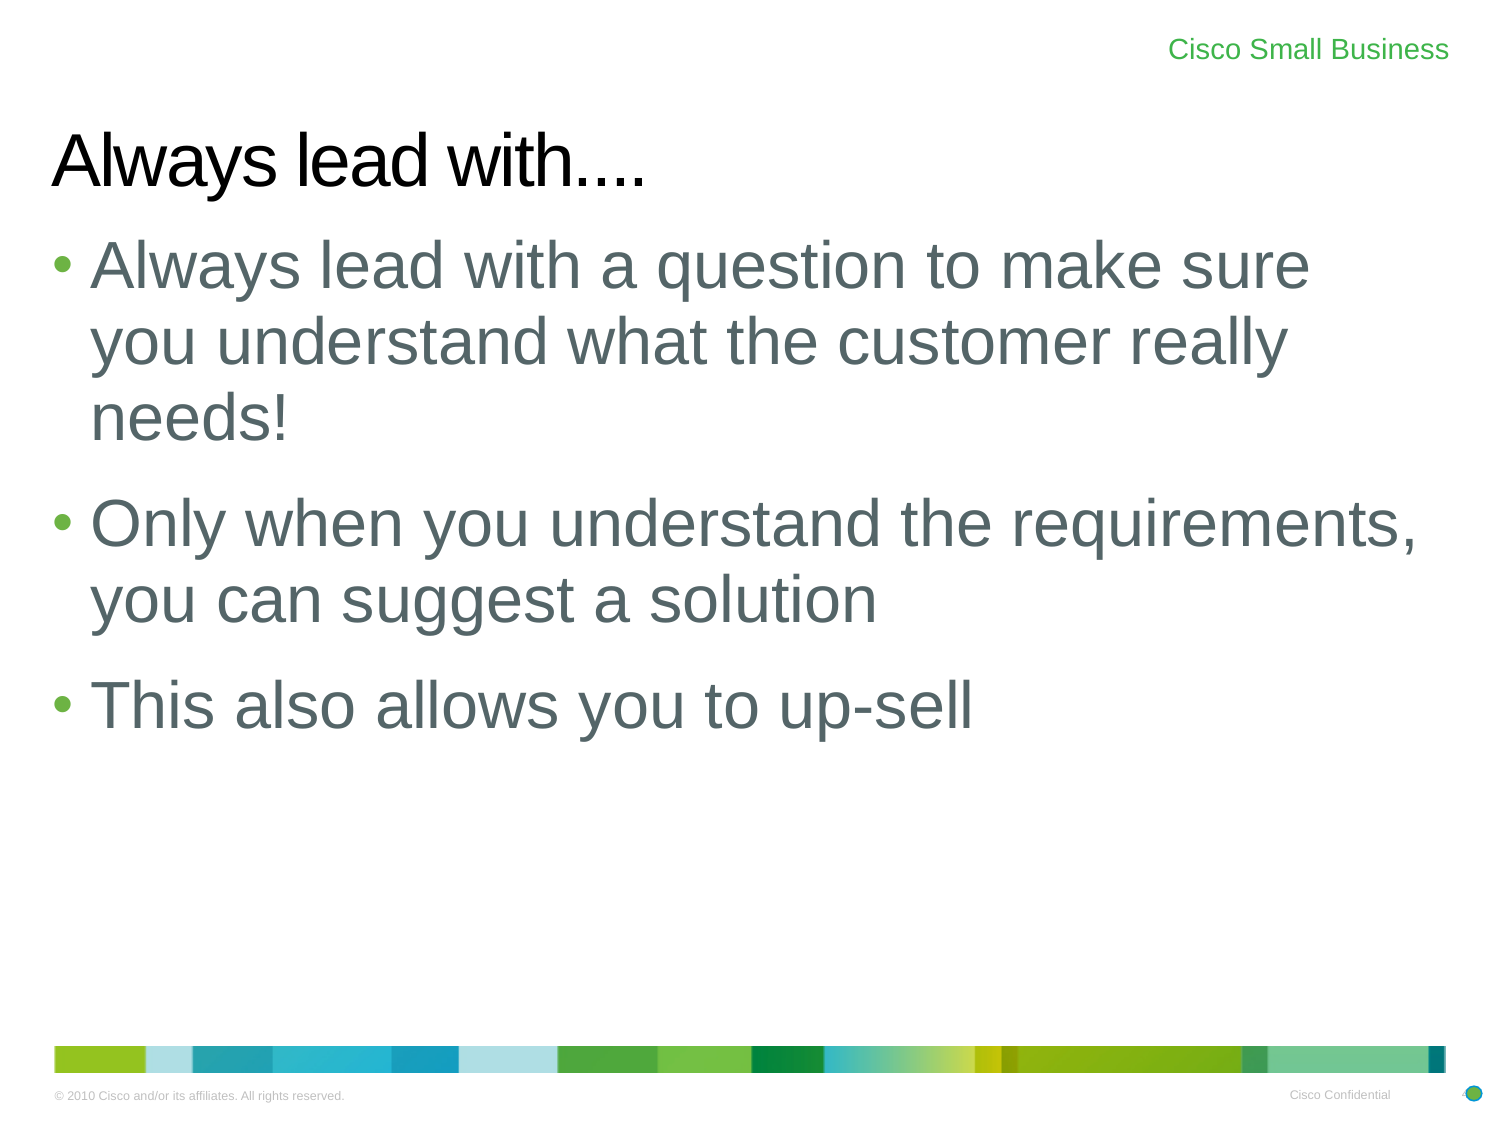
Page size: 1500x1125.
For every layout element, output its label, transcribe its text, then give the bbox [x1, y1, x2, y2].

title Always lead with.... [37, 70, 1447, 209]
text_box [1466, 1086, 1482, 1101]
picture [54, 1046, 1446, 1073]
list Always lead with a question to make sure you understand what the customer really needs! Only when you understand the requirements, you can suggest a solution This also allows you to up-sell [37, 219, 1441, 972]
